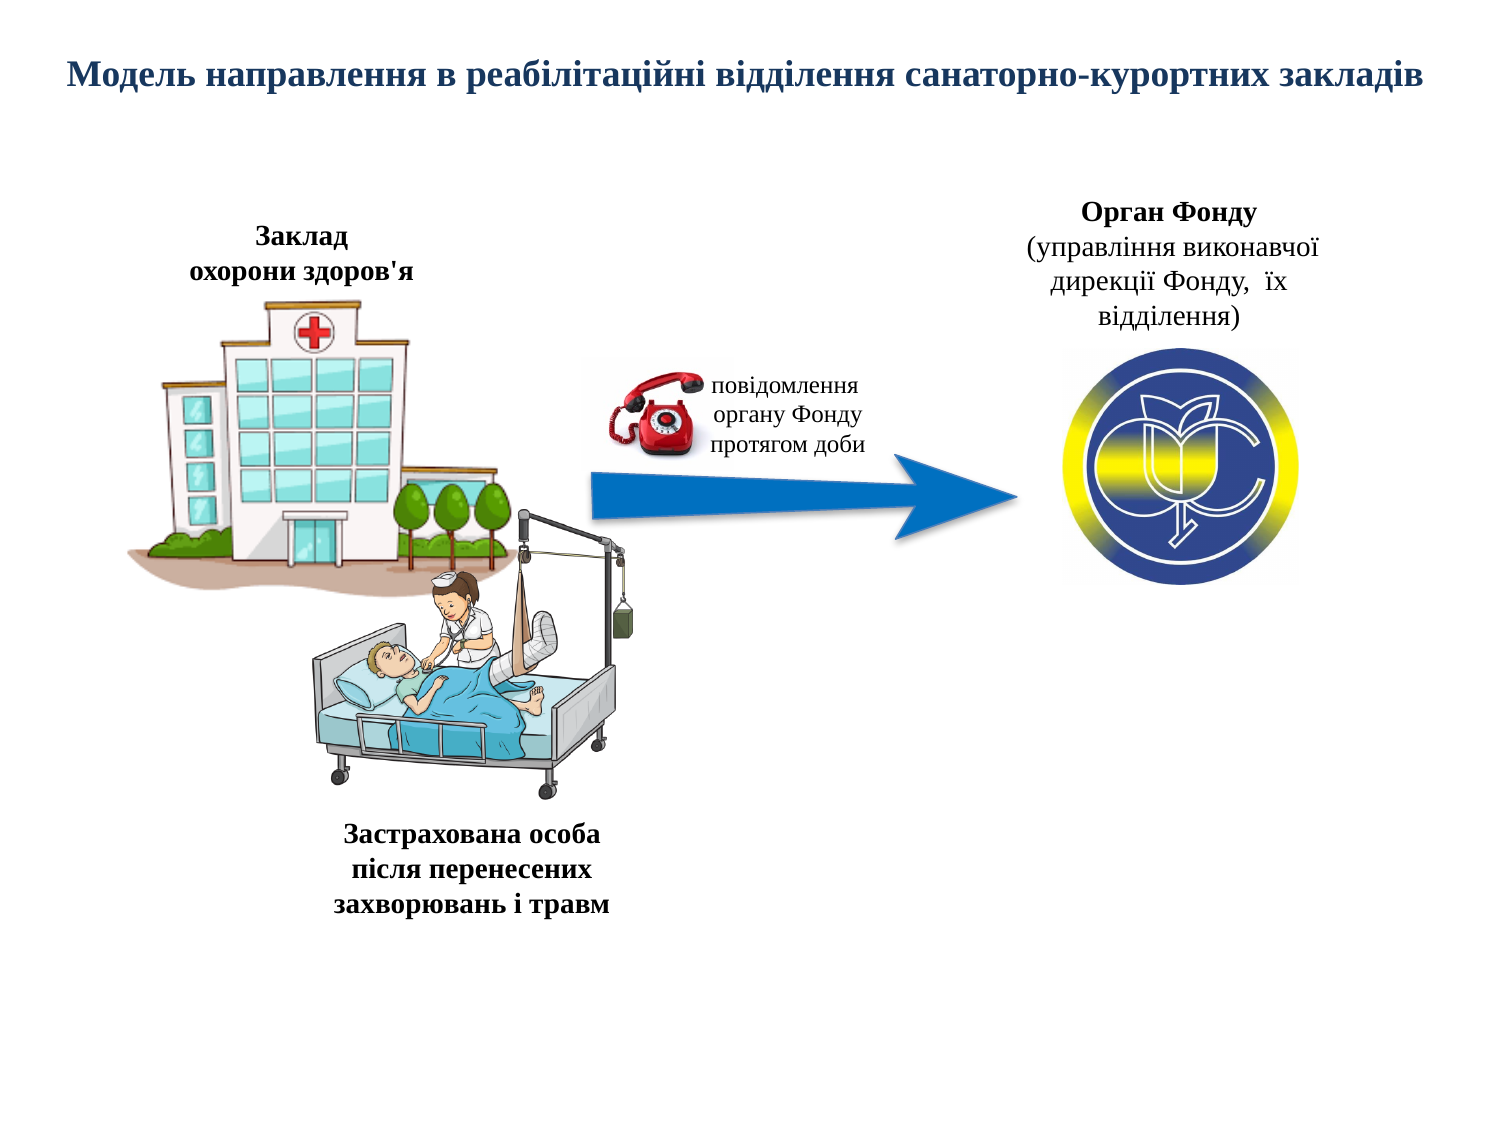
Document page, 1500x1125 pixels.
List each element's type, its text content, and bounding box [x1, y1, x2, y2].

text_box Орган Фонду (управління виконавчої дирекції Фонду, їх відділення) [974, 184, 1365, 339]
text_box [581, 357, 1018, 540]
text_box Модель направлення в реабілітаційні відділення санаторно-курортних закладів [44, 41, 1447, 101]
picture [1061, 348, 1299, 585]
picture [115, 273, 633, 801]
text_box Заклад охорони здоров'я [174, 209, 429, 272]
text_box Застрахована особа після перенесених захворювань і травм [319, 809, 626, 928]
